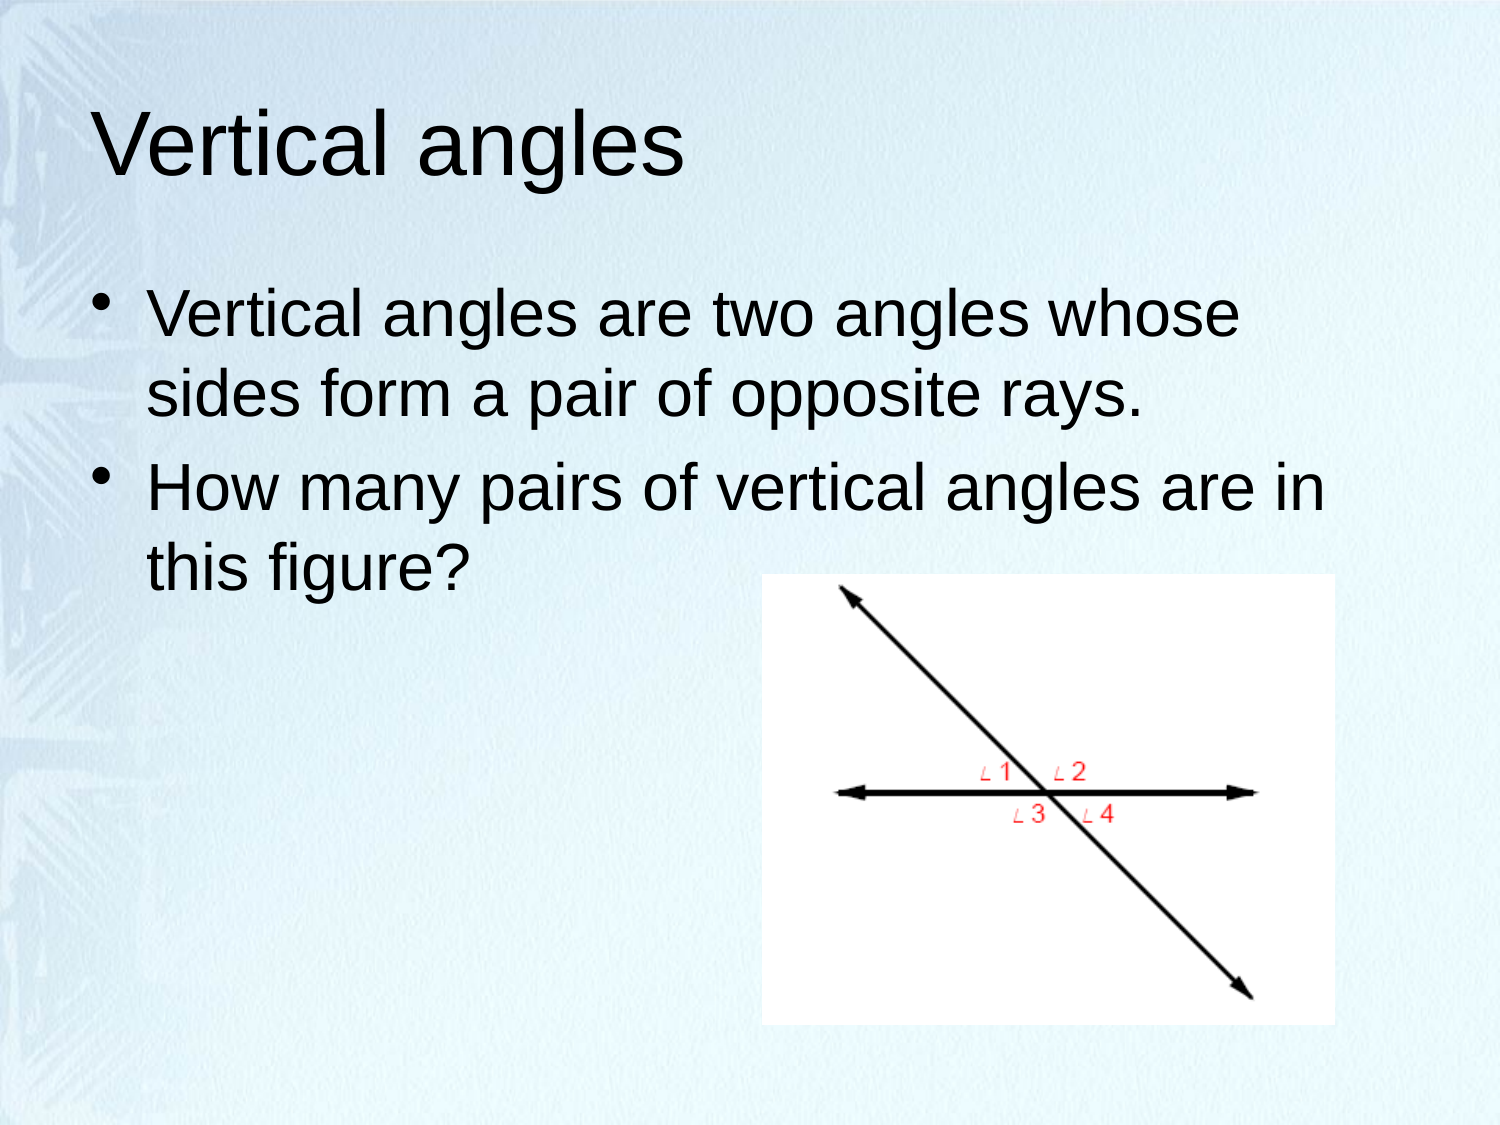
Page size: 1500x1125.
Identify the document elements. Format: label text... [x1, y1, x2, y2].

list Vertical angles are two angles whose sides form a pair of opposite rays. How many pairs of vertical angles are in this figure? [74, 262, 1426, 1006]
title Vertical angles [74, 44, 1426, 233]
picture [0, 0, 1500, 1125]
